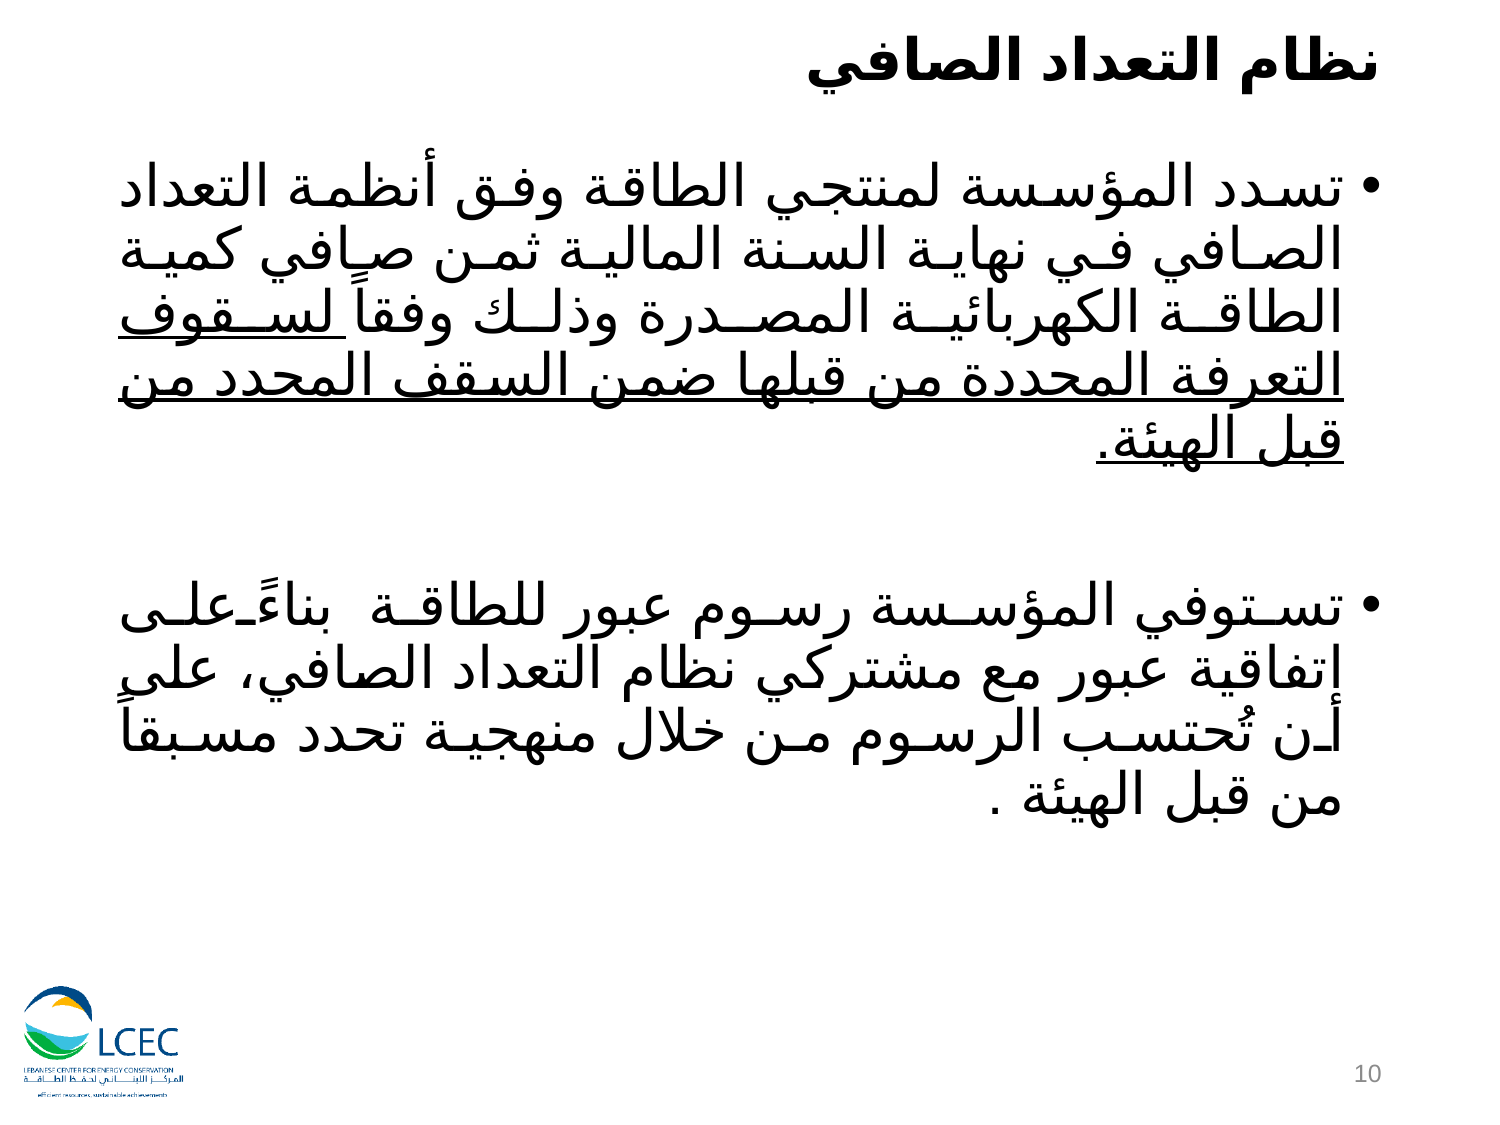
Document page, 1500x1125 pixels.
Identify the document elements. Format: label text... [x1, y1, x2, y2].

list تسدد المؤسسة لمنتجي الطاقة وفق أنظمة التعداد الصافي في نهاية السنة المالية ثمن صافي كمية الطاقة الكهربائية المصدرة وذلك وفقاً لسقوف التعرفة المحددة من قبلها ضمن السقف المحدد من قبل الهيئة. تستوفي المؤسسة رسوم عبور للطاقة بناءً على اتفاقية عبور مع مشتركي نظام التعداد الصافي، على أن تُحتسب الرسوم من خلال منهجية تحدد مسبقاً من قبل الهيئة . [103, 148, 1397, 983]
title نظام التعداد الصافي [103, 0, 1397, 123]
slide_number 10 [1059, 1042, 1397, 1103]
picture [22, 986, 184, 1099]
